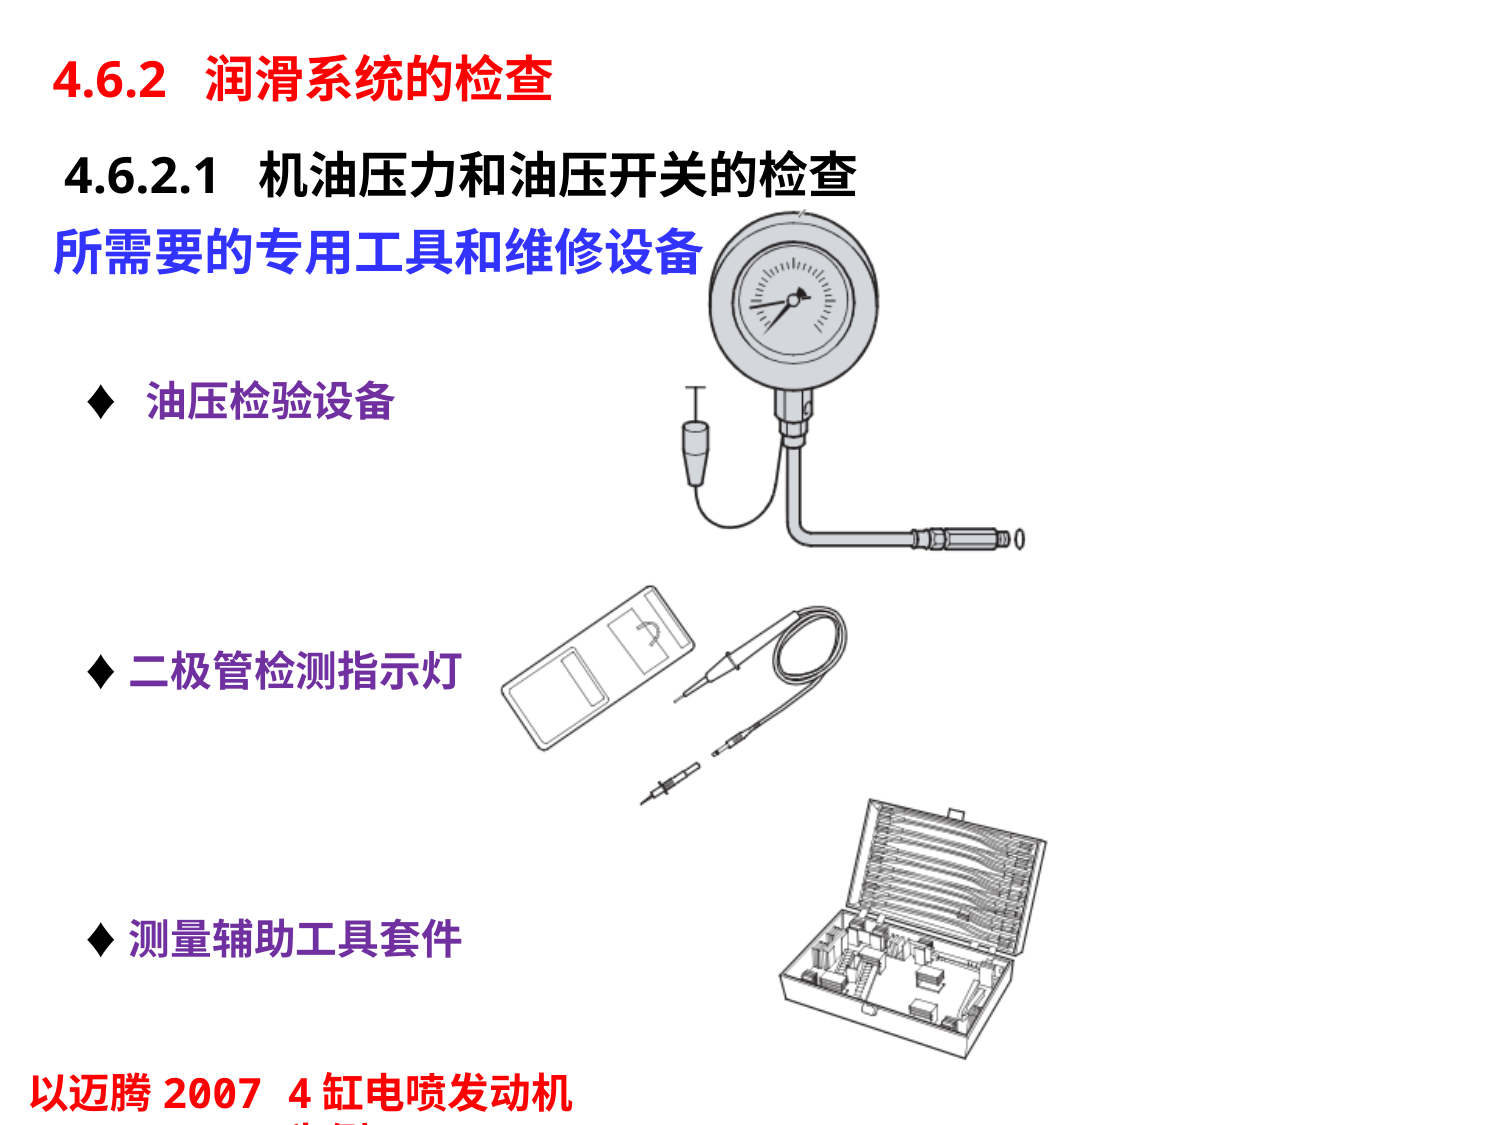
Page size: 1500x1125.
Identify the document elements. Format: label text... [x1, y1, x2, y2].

picture [492, 578, 1054, 1068]
text_box 所需要的专用工具和维修设备 [39, 213, 656, 288]
picture [661, 191, 1036, 571]
text_box ♦ 油压检验设备 [67, 367, 656, 433]
text_box 以迈腾2007 4缸电喷发动机(2.0L,BJZ)为例 [12, 1059, 842, 1125]
text_box ♦二极管检测指示灯 [67, 637, 485, 703]
text_box ♦测量辅助工具套件 [67, 905, 485, 971]
text_box 4.6.2 润滑系统的检查 [37, 28, 625, 126]
text_box 4.6.2.1 机油压力和油压开关的检查 [49, 125, 924, 222]
